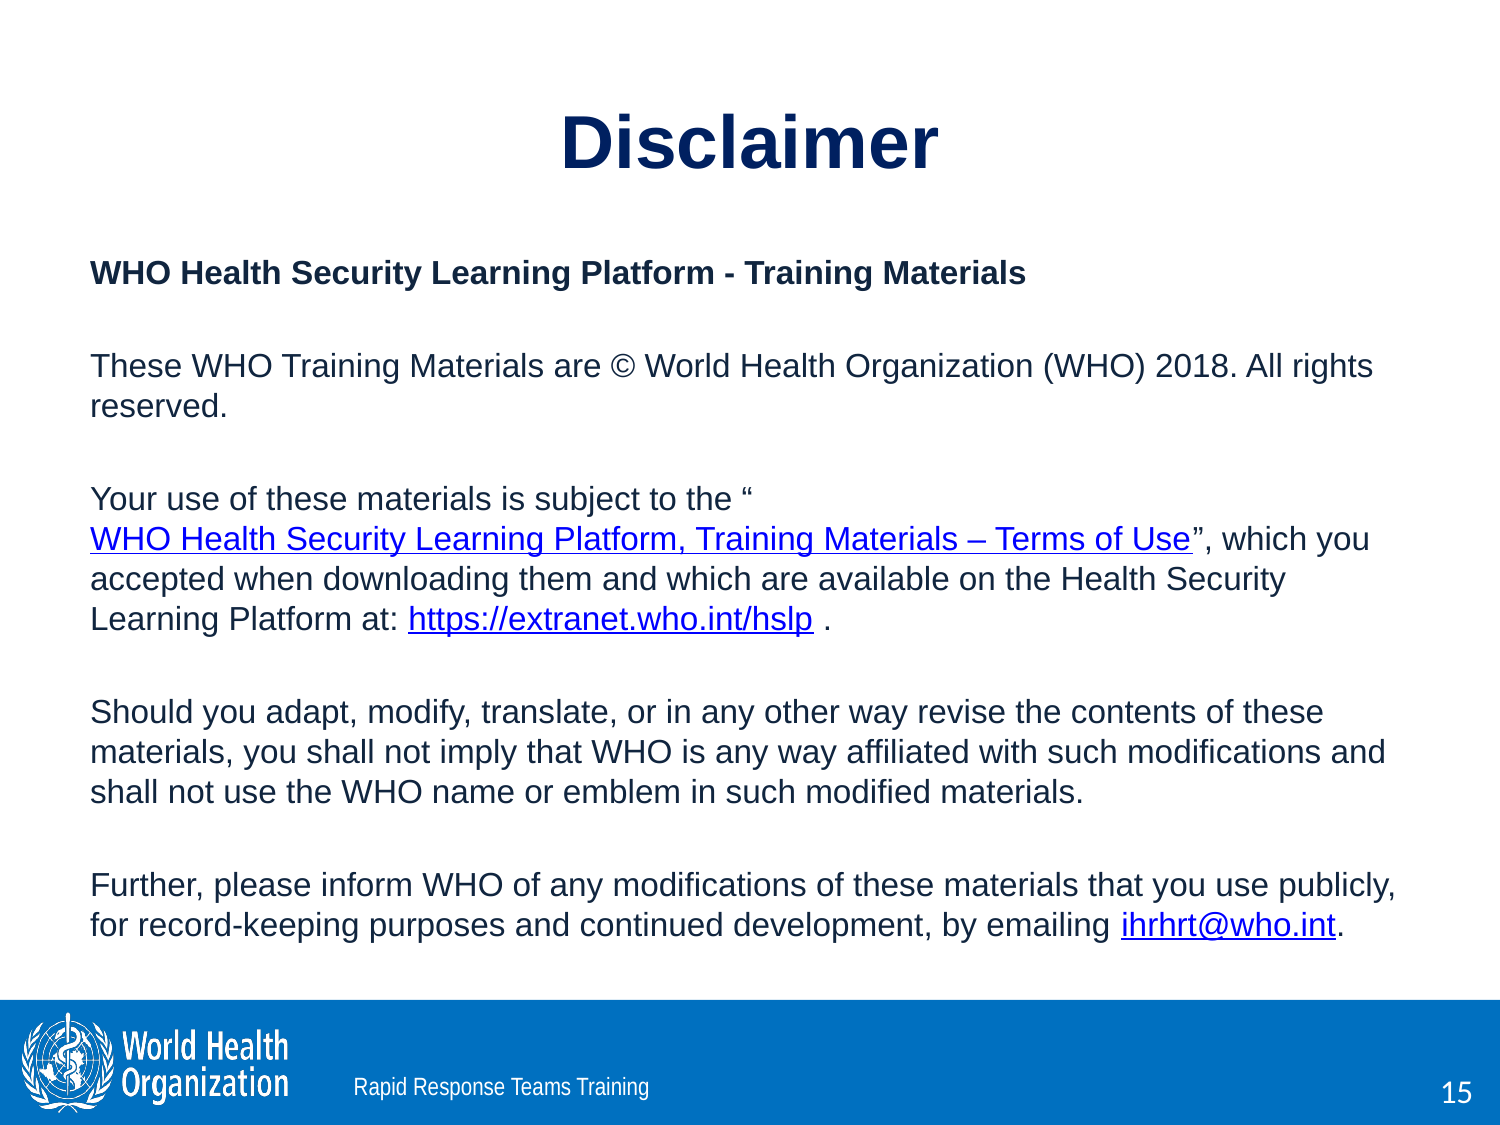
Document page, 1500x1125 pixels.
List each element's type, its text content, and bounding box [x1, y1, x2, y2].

picture [21, 1012, 288, 1113]
title Disclaimer [75, 45, 1425, 233]
list WHO Health Security Learning Platform - Training Materials These WHO Training Materials are © World Health Organization (WHO) 2018. All rights reserved. Your use of these materials is subject to the “WHO Health Security Learning Platform, Training Materials – Terms of Use”, which you accepted when downloading them and which are available on the Health Security Learning Platform at: https://extranet.who.int/hslp . Should you adapt, modify, translate, or in any other way revise the contents of these materials, you shall not imply that WHO is any way affiliated with such modifications and shall not use the WHO name or emblem in such modified materials. Further, please inform WHO of any modifications of these materials that you use publicly, for record-keeping purposes and continued development, by emailing ihrhrt@who.int. [75, 243, 1425, 986]
